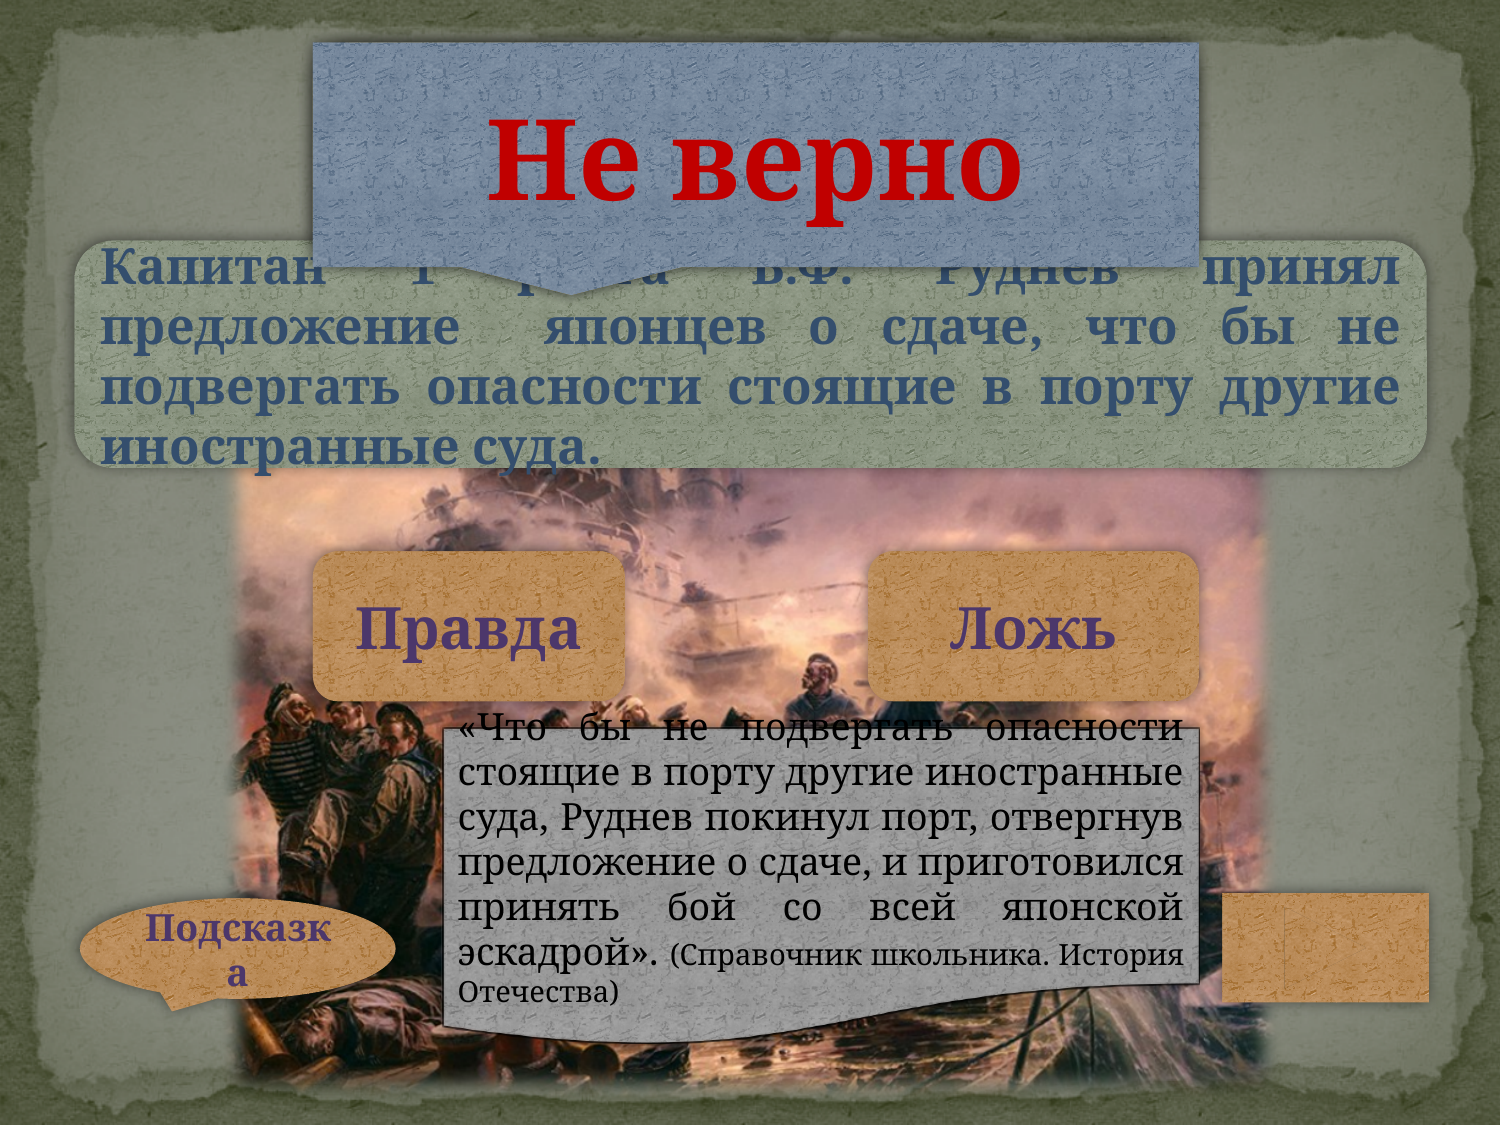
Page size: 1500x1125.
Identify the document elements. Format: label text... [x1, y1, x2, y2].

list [222, 398, 1279, 1099]
text_box Не верно [312, 42, 1199, 296]
text_box [1291, 893, 1429, 1003]
text_box Подсказка [79, 899, 209, 1012]
title Утверждение №5 [74, 24, 1425, 225]
text_box Капитан 1 ранга В.Ф. Руднев принял предложение японцев о сдаче, что бы не подвергать опасности стоящие в порту другие иностранные суда. [74, 240, 1427, 468]
